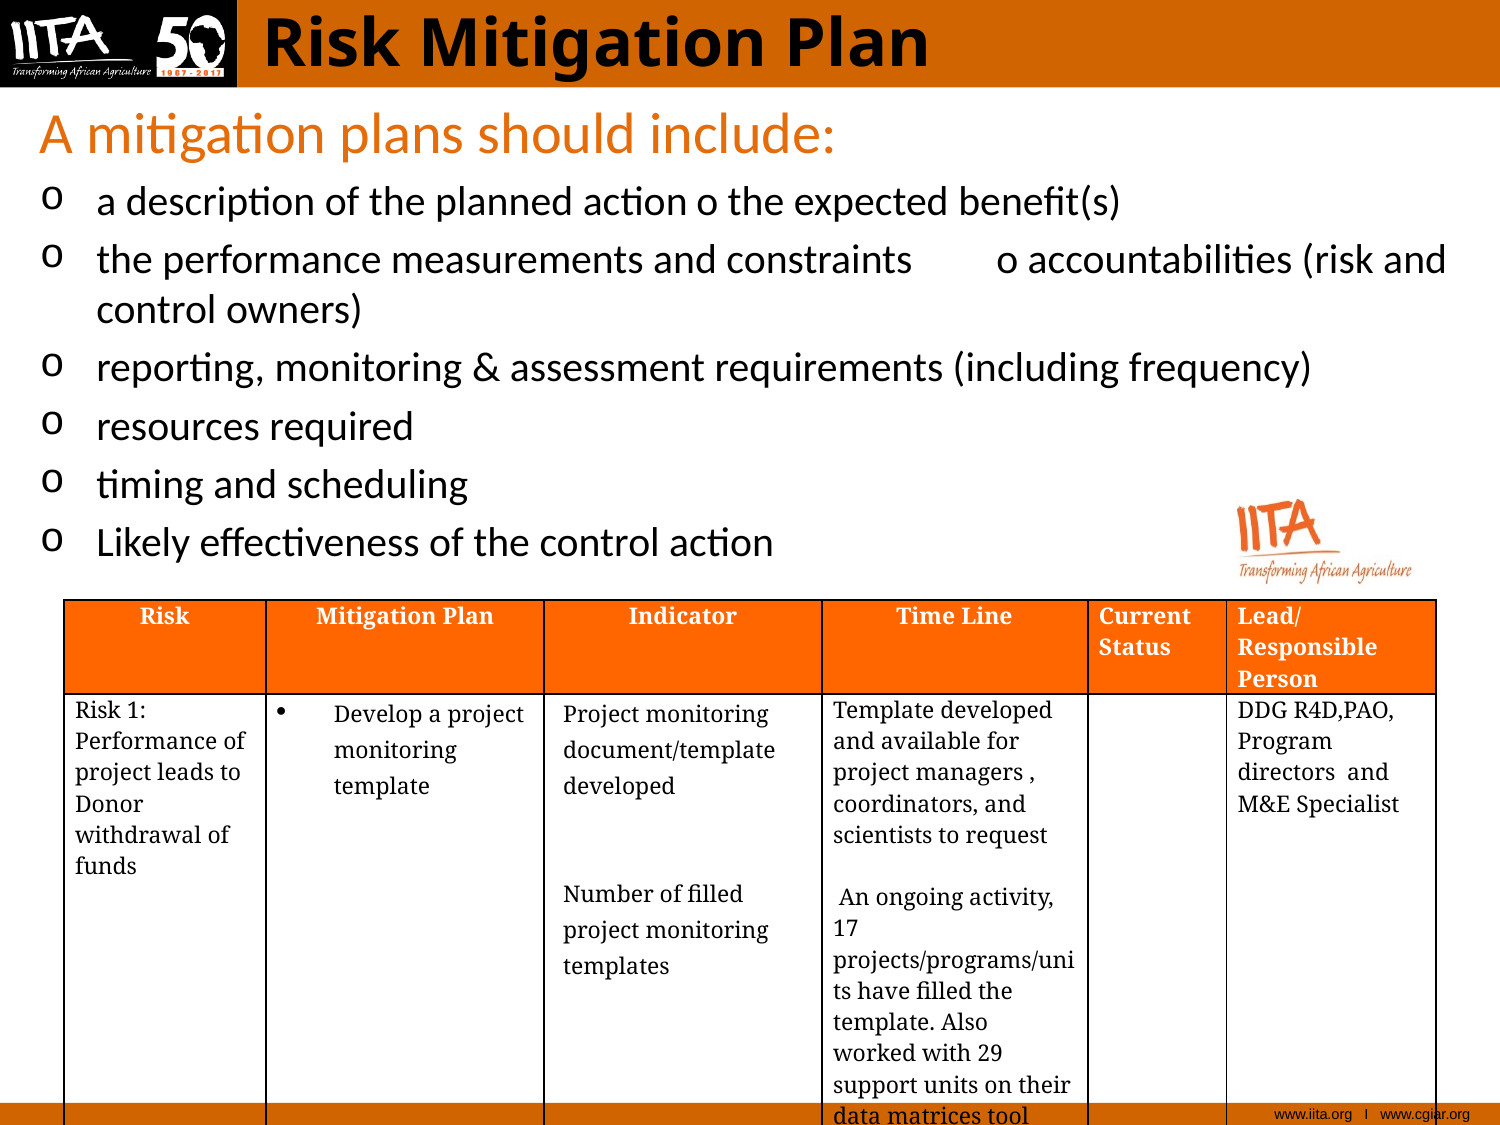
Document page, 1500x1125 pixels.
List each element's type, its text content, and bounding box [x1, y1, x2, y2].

table_cell Project monitoring document/template developed Number of filled project monitoring templates [545, 695, 821, 1125]
table_cell Risk 1: Performance of project leads to Donor withdrawal of funds [65, 695, 265, 1125]
table_header Current Status [1089, 601, 1226, 693]
list A mitigation plans should include: a description of the planned action o the expected benefit(s) the performance measurements and constraints o accountabilities (risk and control owners) reporting, monitoring & assessment requirements (including frequency) resources required timing and scheduling Likely effectiveness of the control action [24, 87, 1475, 1100]
table_cell DDG R4D,PAO, Program directors and M&E Specialist [1227, 695, 1435, 1125]
table_header Risk [65, 601, 265, 693]
table_cell Develop a project monitoring template [267, 695, 543, 1125]
picture [1236, 499, 1425, 591]
table_cell Template developed and available for project managers , coordinators, and scientists to request An ongoing activity, 17 projects/programs/units have filled the template. Also worked with 29 support units on their data matrices tool [823, 695, 1087, 1125]
title Risk Mitigation Plan [262, 0, 1475, 87]
table_header Mitigation Plan [267, 601, 543, 693]
table_header Indicator [545, 601, 821, 693]
text_box [62, 349, 1500, 425]
picture [11, 15, 225, 79]
table_header Time Line [823, 601, 1087, 693]
table_header Lead/Responsible Person [1227, 601, 1435, 693]
table_cell [1089, 695, 1226, 1125]
